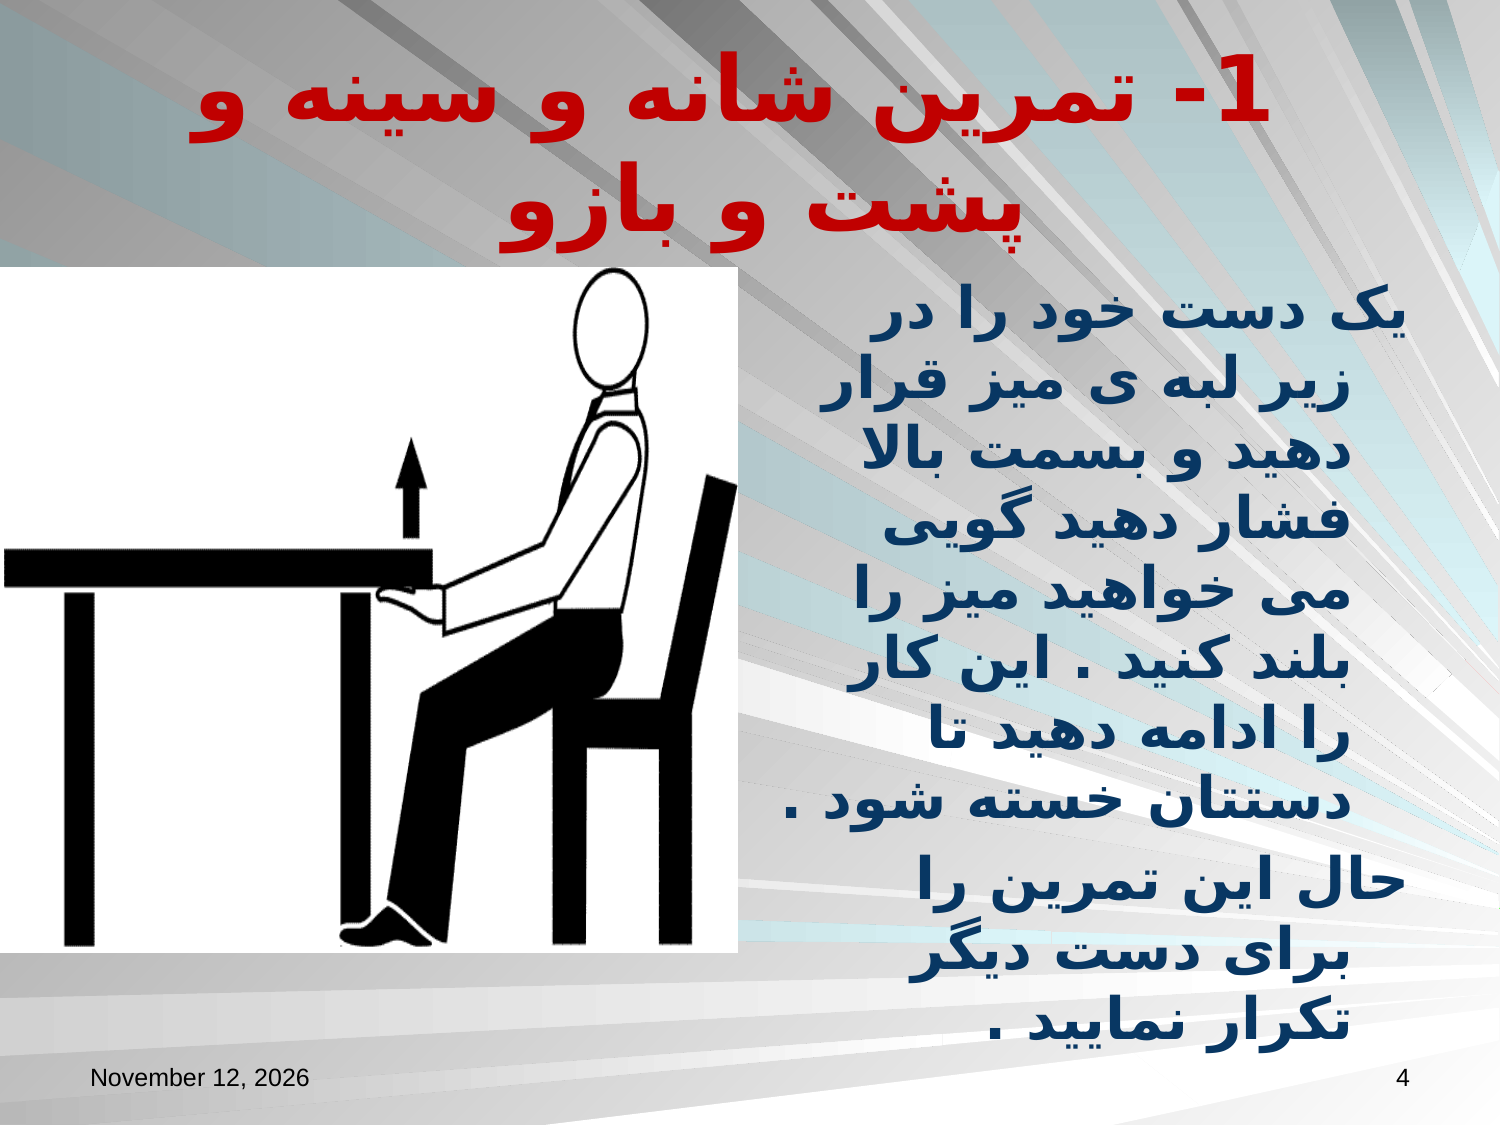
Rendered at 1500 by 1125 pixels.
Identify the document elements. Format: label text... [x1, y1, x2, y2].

list یک دست خود را در زیر لبه ی میز قرار دهید و بسمت بالا فشار دهید گویی می خواهید میز را بلند کنید . این کار را ادامه دهید تا دستتان خسته شود . حال این تمرین را برای دست دیگر تکرار نمایید . [762, 262, 1426, 1006]
title 1- تمرین شانه و سینه و پشت و بازو [74, 45, 1426, 234]
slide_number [74, 1023, 426, 1100]
slide_number 4 [1074, 1023, 1426, 1100]
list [0, 266, 738, 953]
